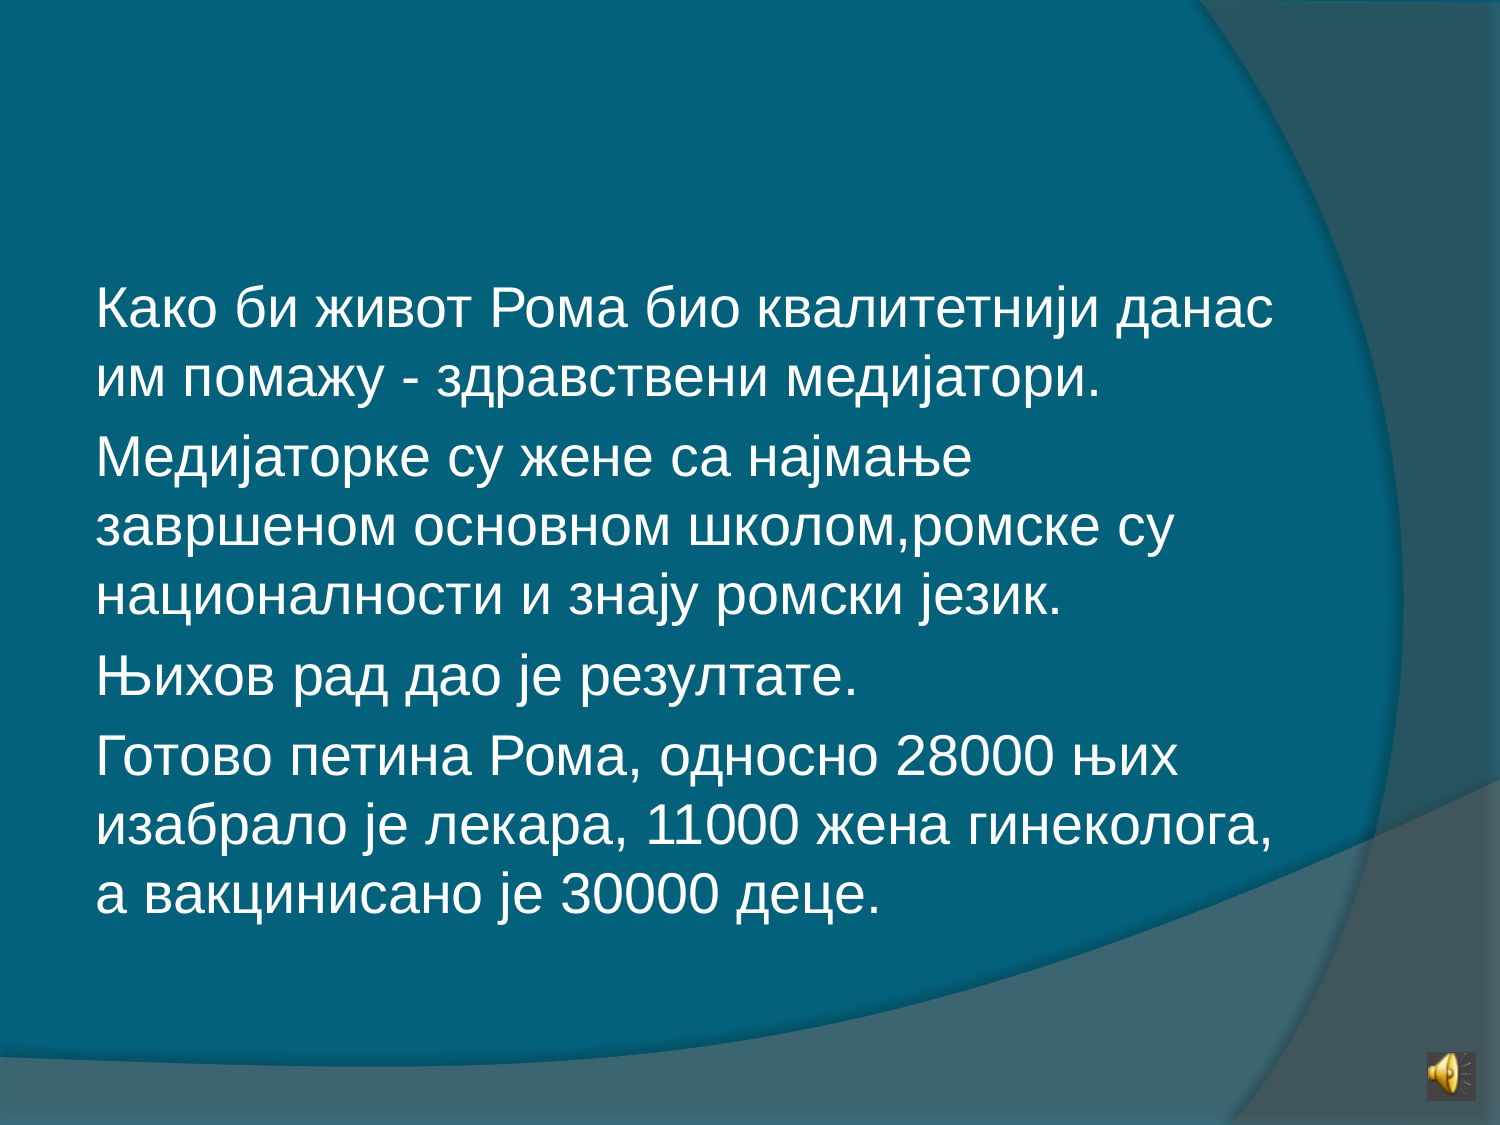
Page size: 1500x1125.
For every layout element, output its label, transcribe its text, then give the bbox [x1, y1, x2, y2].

list Како би живот Рома био квалитетнији данас им помажу - здравствени медијатори. Медијаторке су жене са најмање завршеном основном школом,ромске су националности и знају ромски језик. Њихов рад дао је резултате. Готово петина Рома, односно 28000 њих изабрало је лекара, 11000 жена гинеколога, а вакцинисано је 30000 деце. [75, 262, 1300, 1005]
picture [1426, 1051, 1477, 1102]
